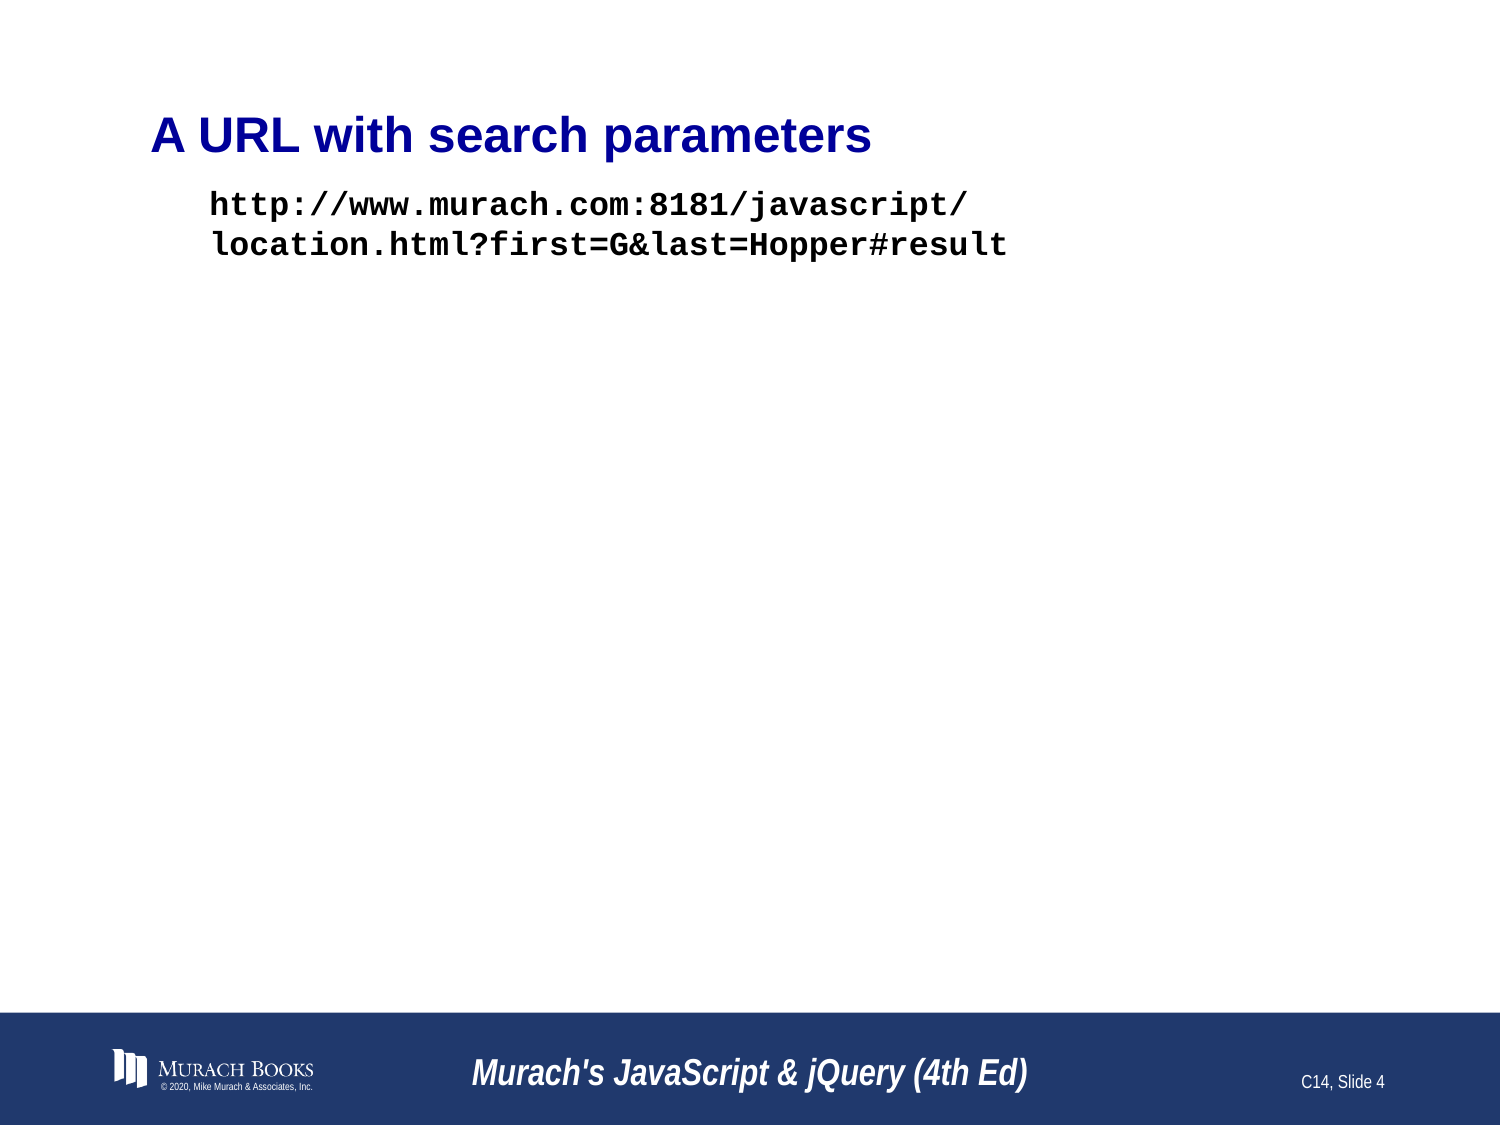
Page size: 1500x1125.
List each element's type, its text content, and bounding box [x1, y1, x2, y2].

title A URL with search parameters [150, 102, 1350, 164]
slide_number Murach's JavaScript & jQuery (4th Ed) [463, 1025, 1050, 1100]
footer © 2020, Mike Murach & Associates, Inc. [12, 1025, 463, 1100]
list http://www.murach.com:8181/javascript/ location.html?first=G&last=Hopper#result [137, 174, 1350, 975]
slide_number C14, Slide 4 [1087, 1025, 1400, 1100]
